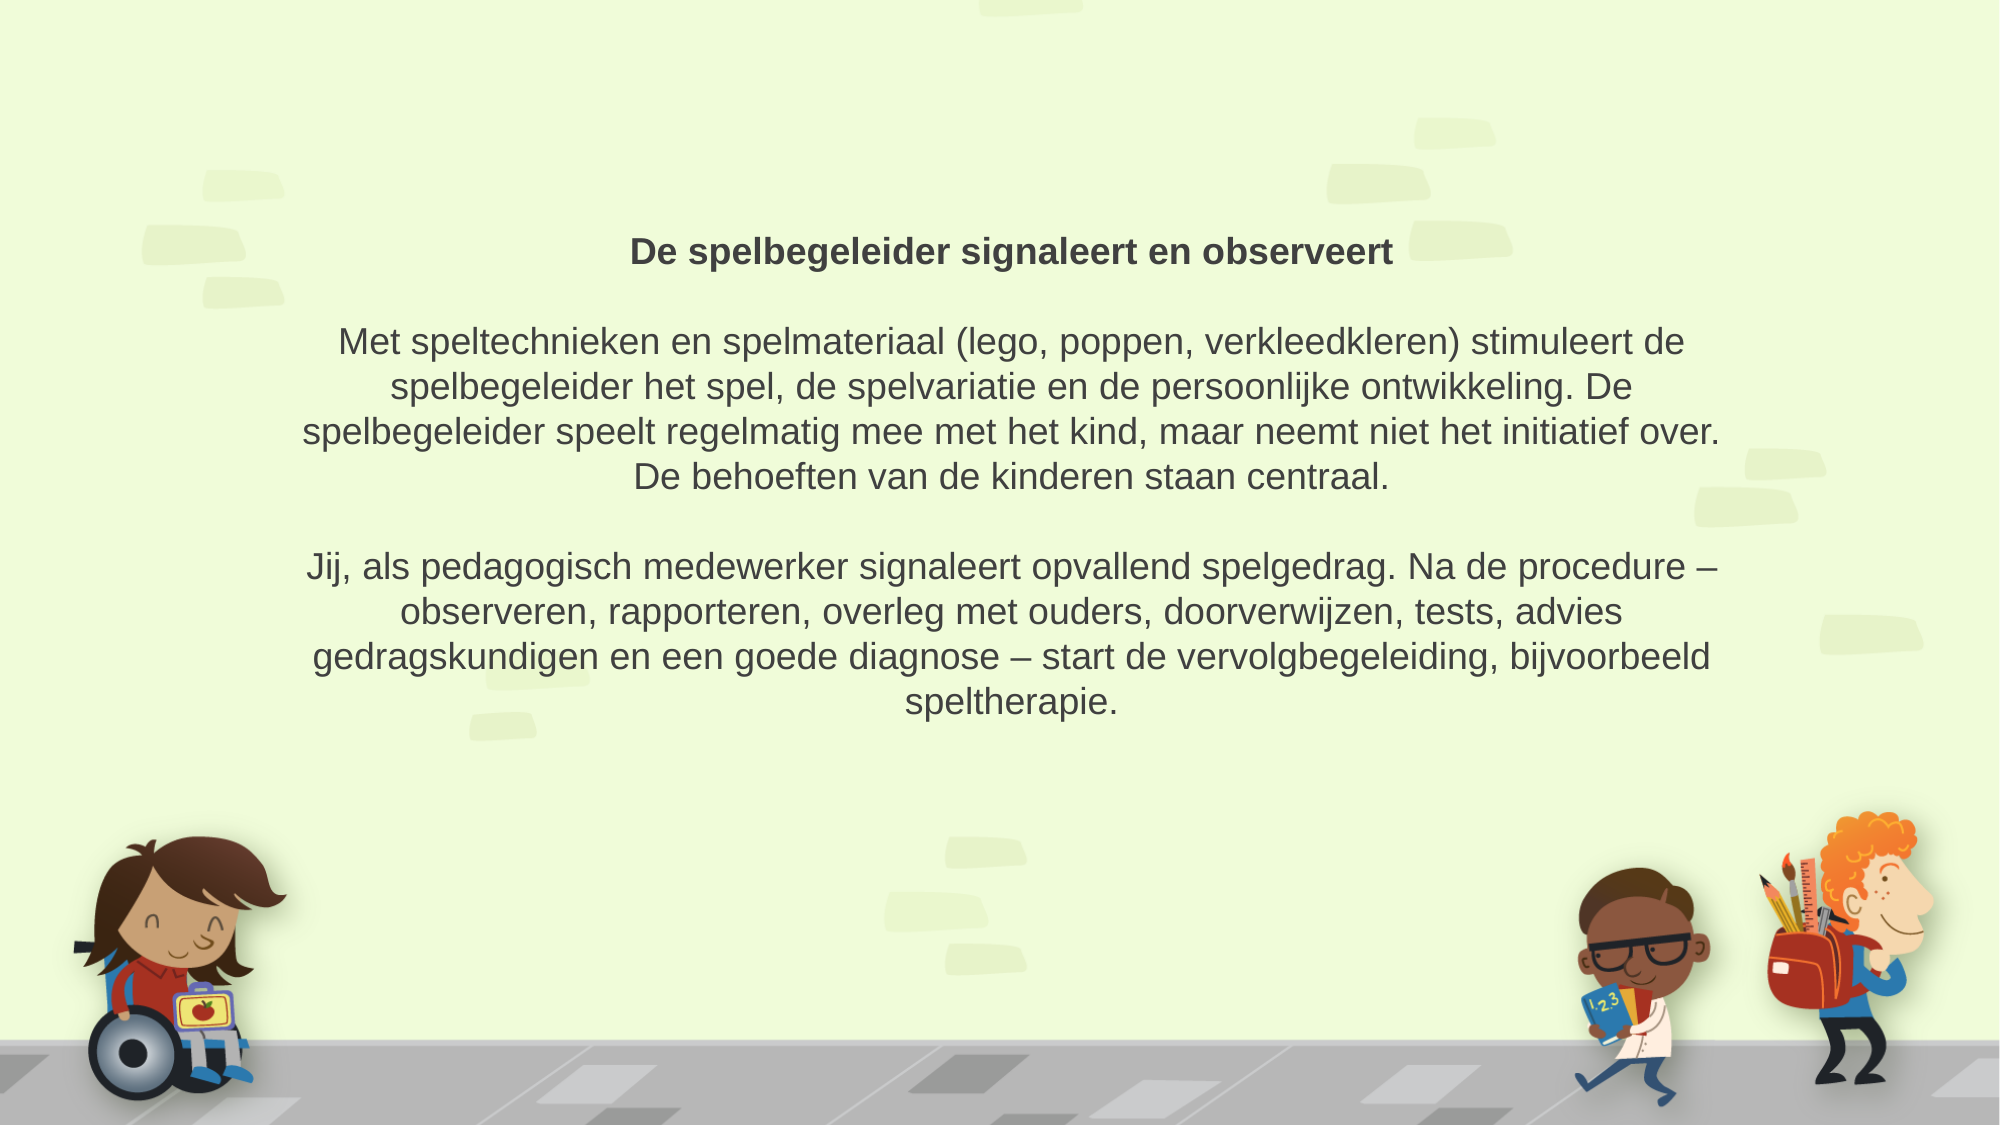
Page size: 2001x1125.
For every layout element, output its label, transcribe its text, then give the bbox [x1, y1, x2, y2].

text_box De spelbegeleider signaleert en observeert Met speltechnieken en spelmateriaal (lego, poppen, verkleedkleren) stimuleert de spelbegeleider het spel, de spelvariatie en de persoonlijke ontwikkeling. De spelbegeleider speelt regelmatig mee met het kind, maar neemt niet het initiatief over. De behoeften van de kinderen staan centraal. Jij, als pedagogisch medewerker signaleert opvallend spelgedrag. Na de procedure – observeren, rapporteren, overleg met ouders, doorverwijzen, tests, advies gedragskundigen en een goede diagnose – start de vervolgbegeleiding, bijvoorbeeld speltherapie. [279, 219, 1745, 1125]
picture [0, 0, 2000, 1125]
